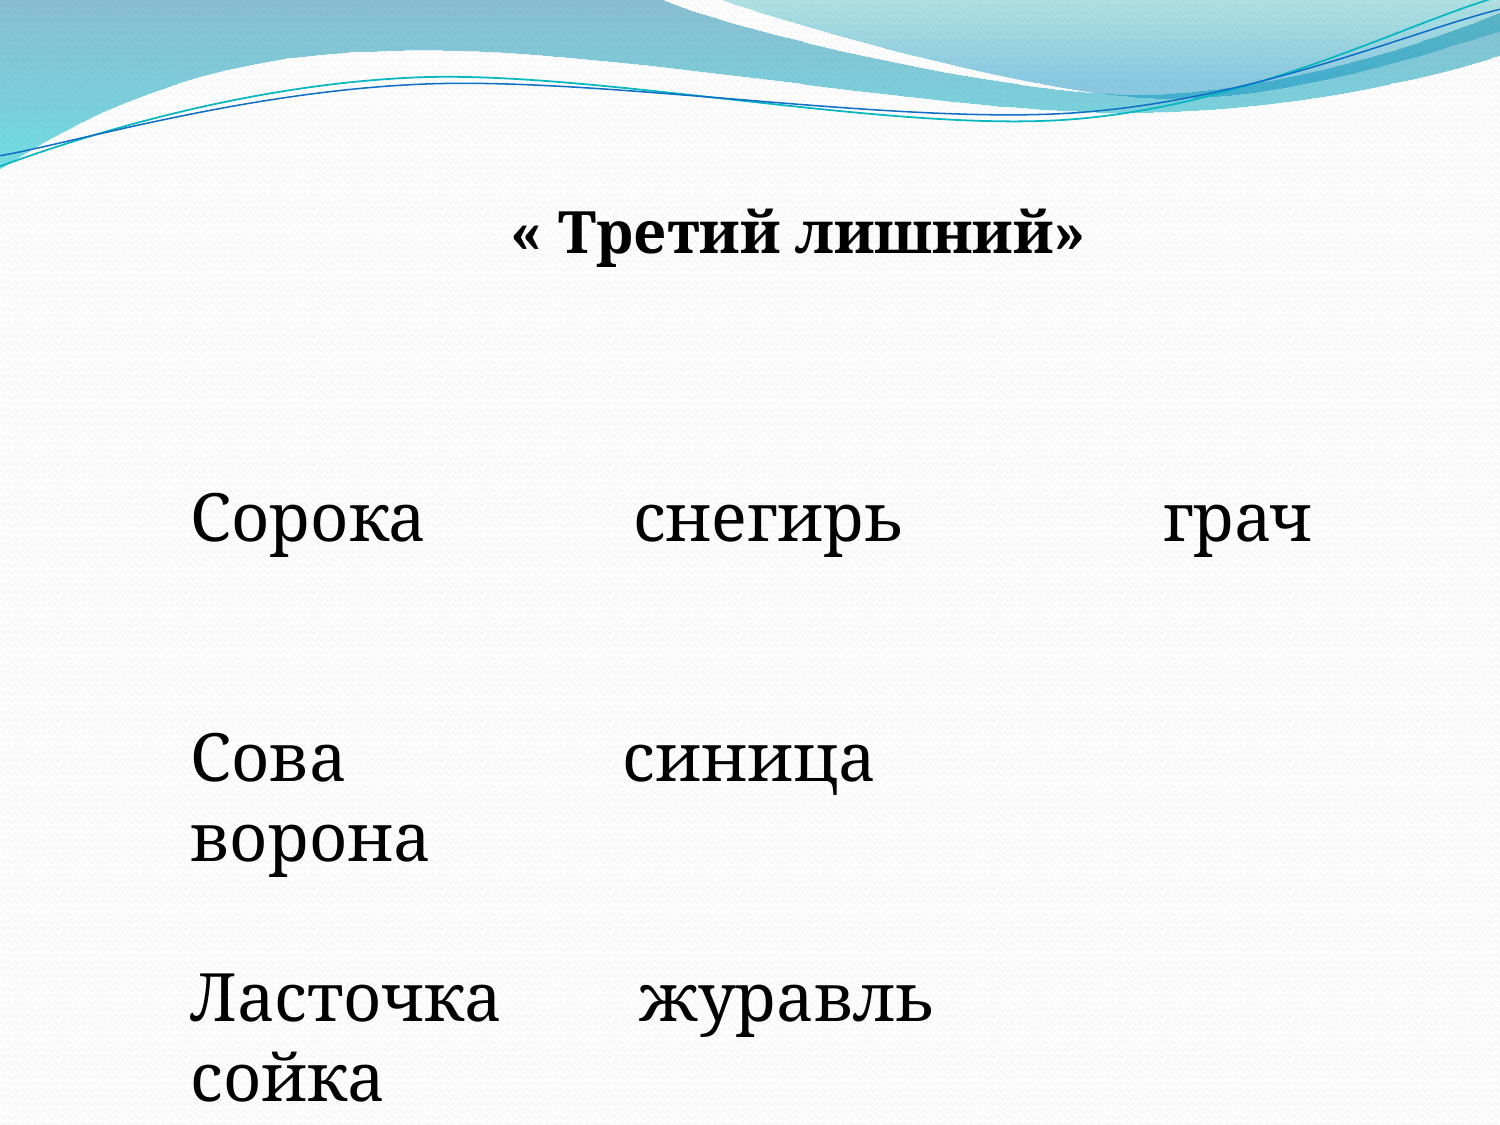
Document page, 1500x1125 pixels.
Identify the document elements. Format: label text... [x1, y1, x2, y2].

text_box « Третий лишний» Сорока снегирь грач Сова синица ворона Ласточка журавль сойка [175, 187, 1355, 1122]
